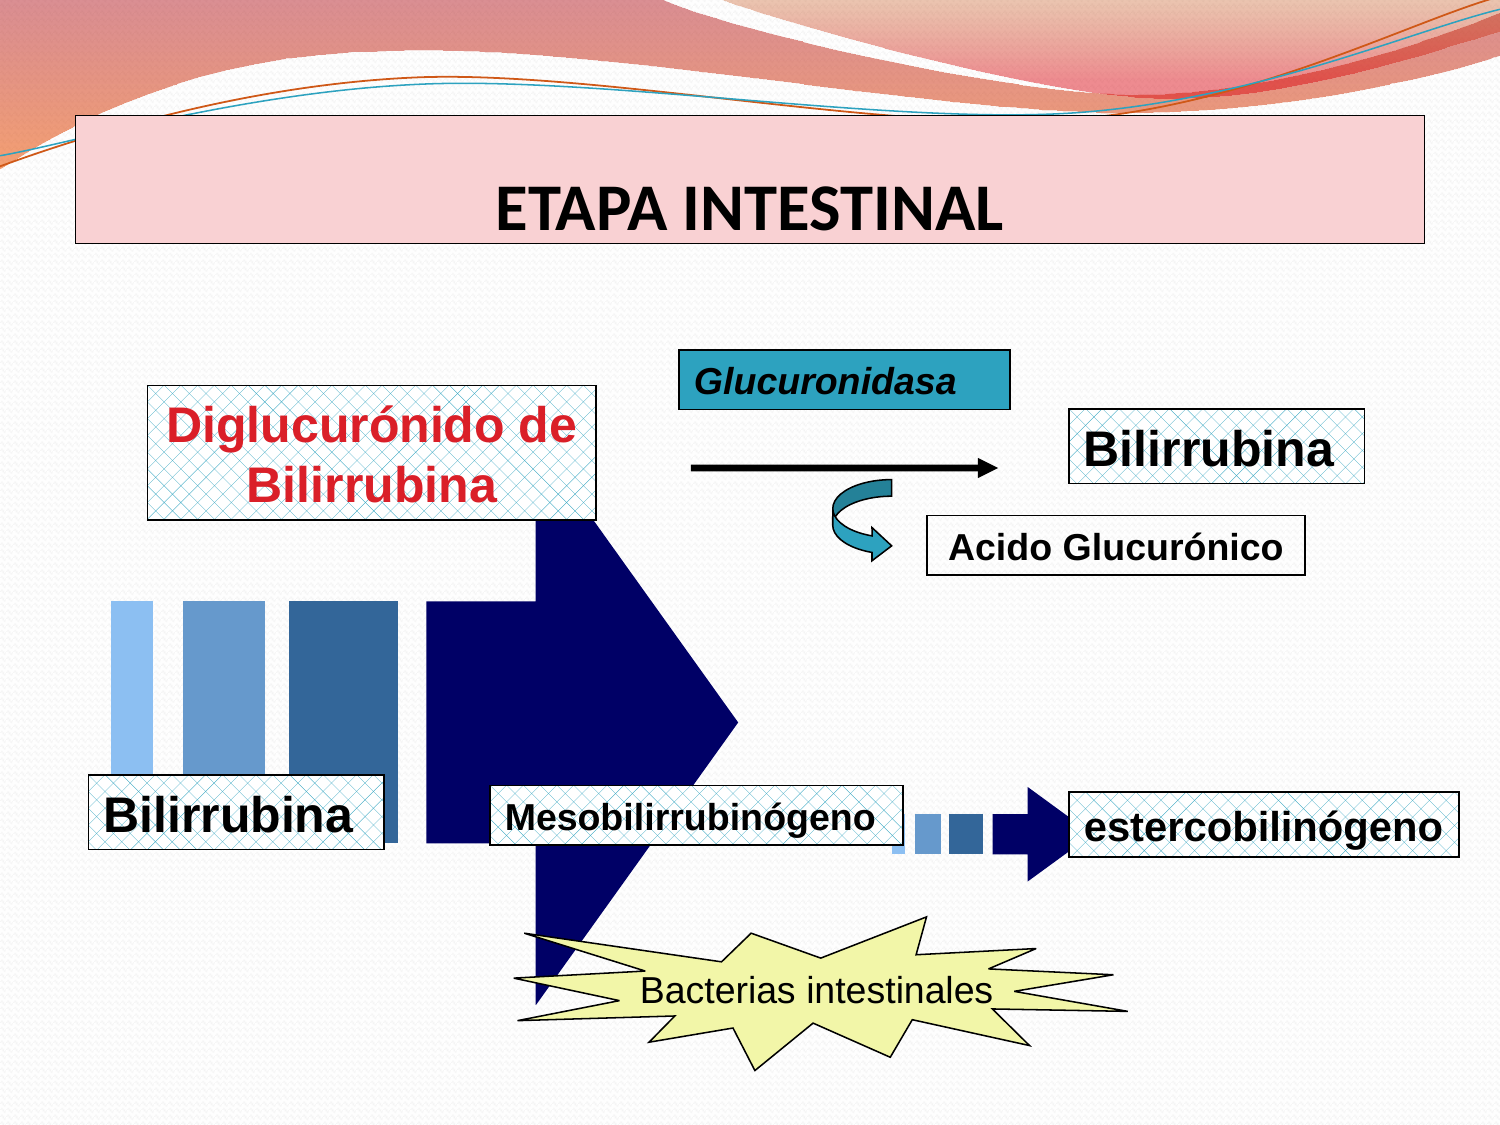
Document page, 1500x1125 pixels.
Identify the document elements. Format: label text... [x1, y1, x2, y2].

text_box estercobilinógeno [1097, 792, 1459, 857]
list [891, 786, 1093, 882]
text_box [884, 788, 891, 846]
text_box [832, 479, 892, 561]
text_box Bilirrubina [88, 774, 103, 850]
text_box Glucuronidasa [679, 349, 1010, 410]
text_box Mesobilirrubinógeno [746, 785, 904, 846]
title ETAPA INTESTINAL [75, 115, 1425, 244]
text_box [1093, 792, 1098, 857]
text_box Diglucurónido de Bilirrubina [147, 385, 597, 438]
text_box Acido Glucurónico [927, 515, 1306, 576]
text_box Bacterias intestinales [649, 916, 1128, 1071]
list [110, 439, 739, 1006]
text_box [536, 939, 745, 1017]
text_box Bilirrubina [1069, 408, 1365, 484]
text_box [746, 461, 999, 475]
